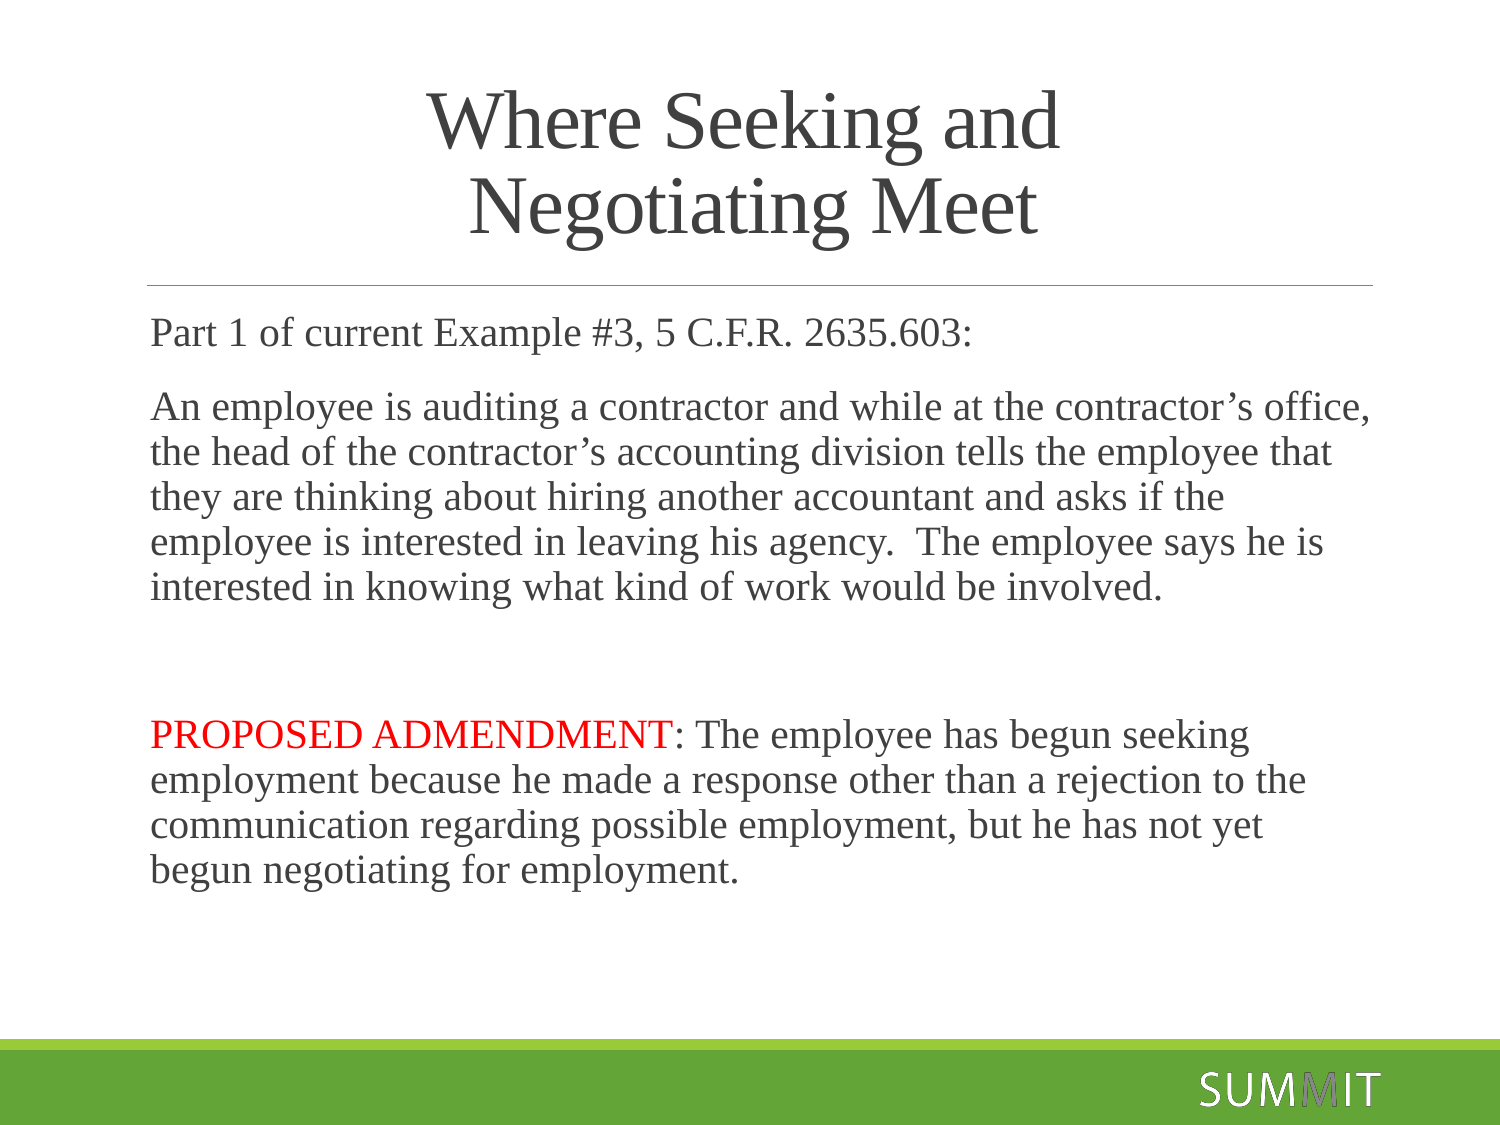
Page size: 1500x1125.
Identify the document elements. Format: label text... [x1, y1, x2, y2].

picture [1196, 1024, 1386, 1125]
title Where Seeking and Negotiating Meet [135, 47, 1373, 285]
list Part 1 of current Example #3, 5 C.F.R. 2635.603: An employee is auditing a contractor and while at the contractor’s office, the head of the contractor’s accounting division tells the employee that they are thinking about hiring another accountant and asks if the employee is interested in leaving his agency. The employee says he is interested in knowing what kind of work would be involved. PROPOSED ADMENDMENT: The employee has begun seeking employment because he made a response other than a rejection to the communication regarding possible employment, but he has not yet begun negotiating for employment. [135, 302, 1373, 963]
